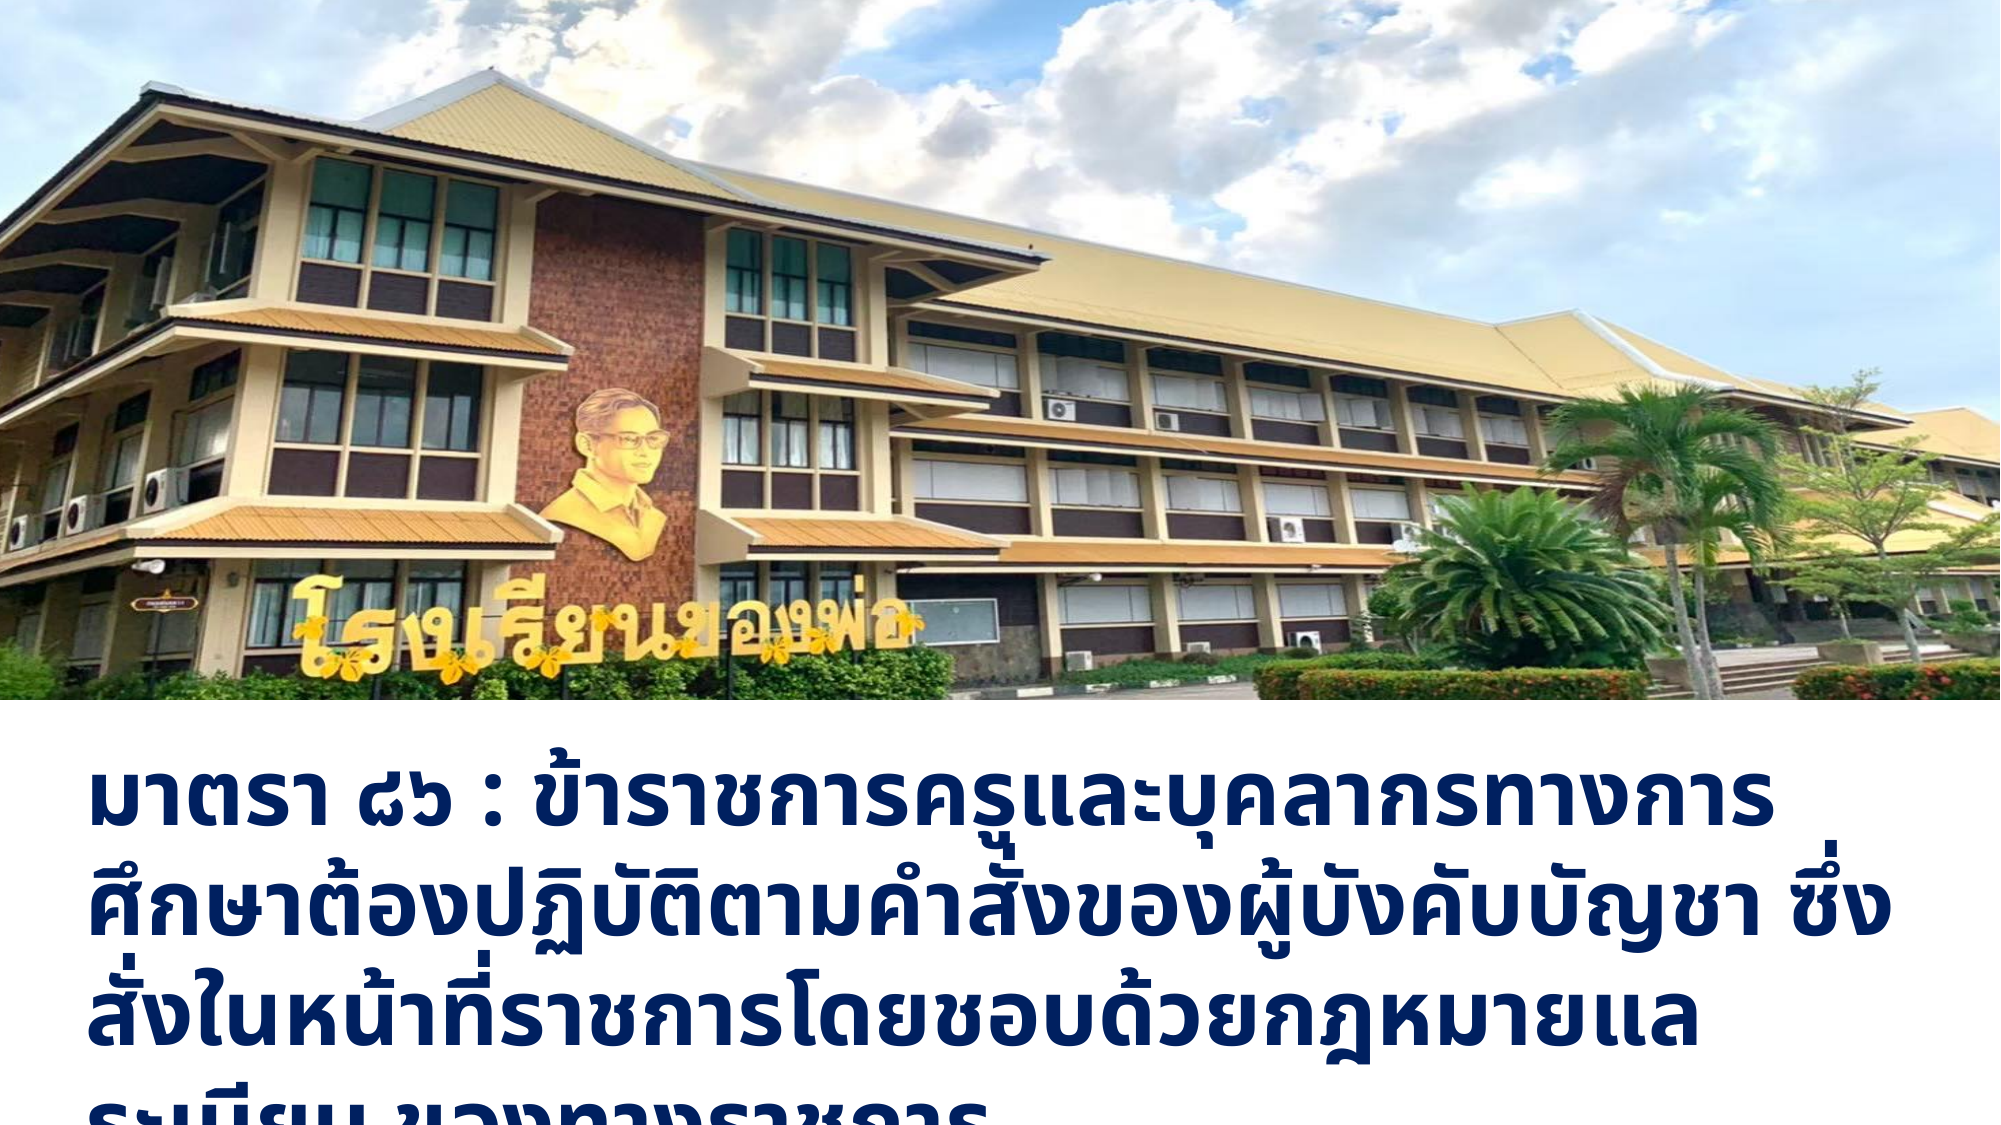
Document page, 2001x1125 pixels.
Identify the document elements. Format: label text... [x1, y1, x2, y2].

text_box มาตรา ๘๖ : ข้าราชการครูและบุคลากรทางการศึกษาต้องปฏิบัติตามคำสั่งของผู้บังคับบัญชา ซึ่งสั่งในหน้าที่ราชการโดยชอบด้วยกฎหมายแลระเบียบ ของทางราชการ [71, 726, 1942, 1125]
picture [0, 0, 2000, 700]
